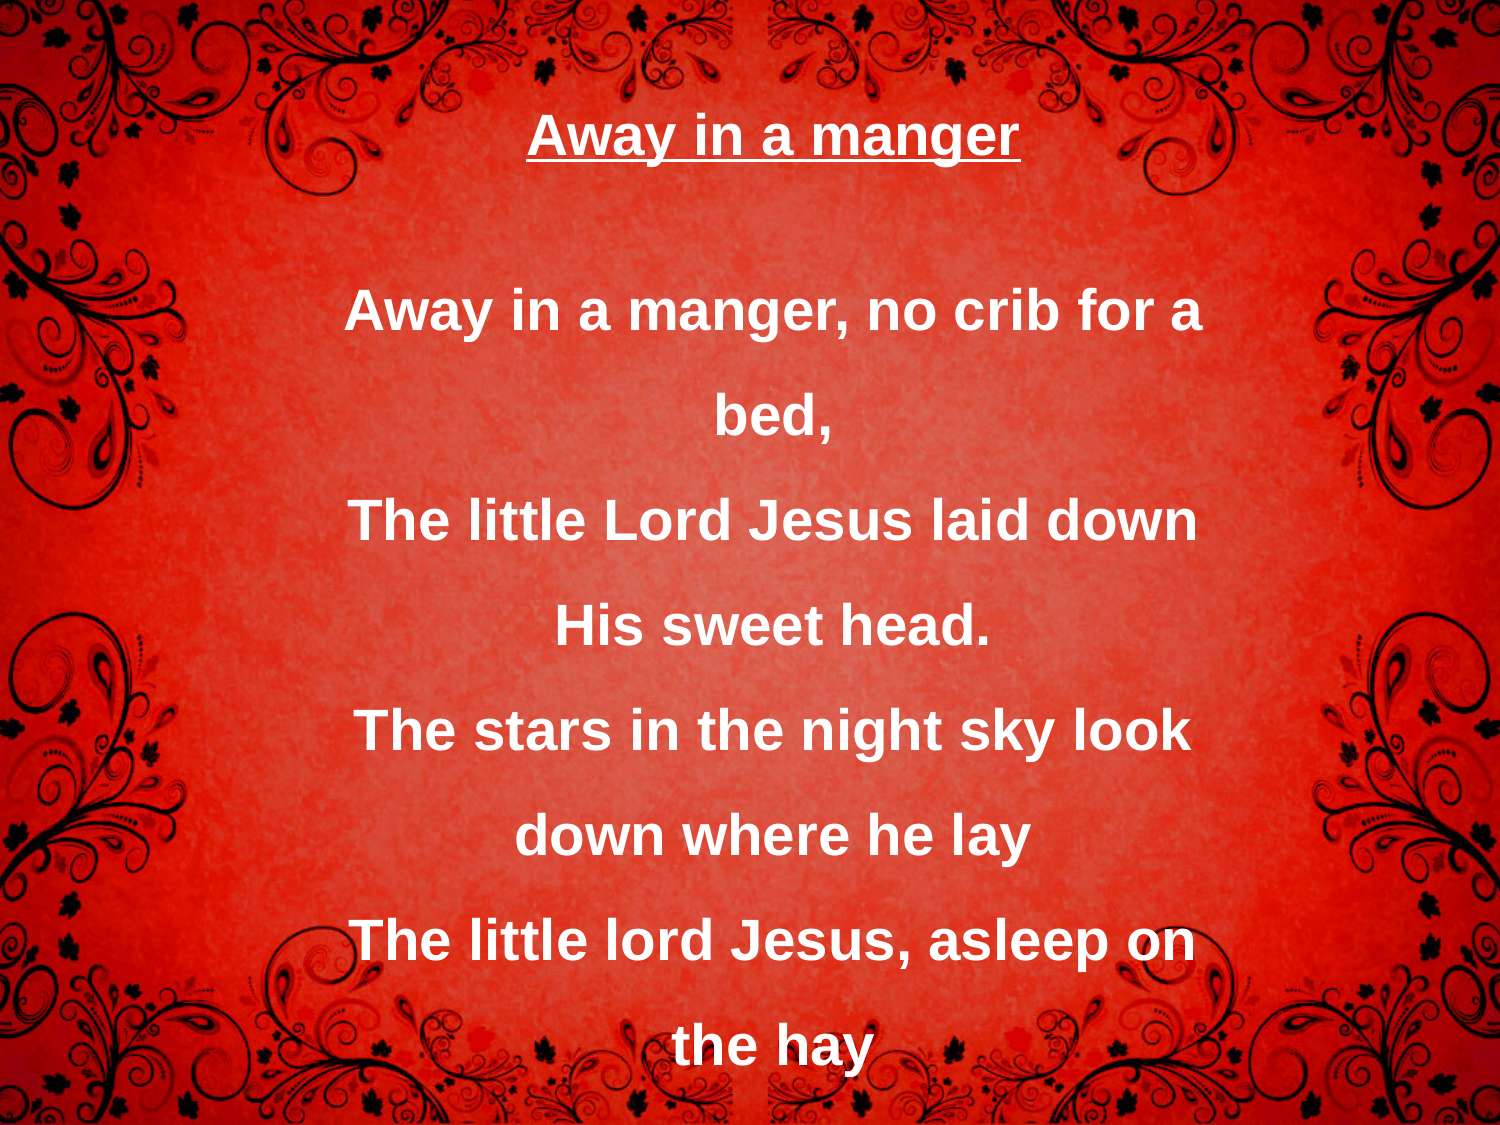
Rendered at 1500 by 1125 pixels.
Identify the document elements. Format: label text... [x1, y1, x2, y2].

text_box Away in a manger Away in a manger, no crib for a bed, The little Lord Jesus laid down His sweet head. The stars in the night sky look down where he lay The little lord Jesus, asleep on the hay [301, 89, 1247, 1085]
picture [0, 0, 1500, 1125]
